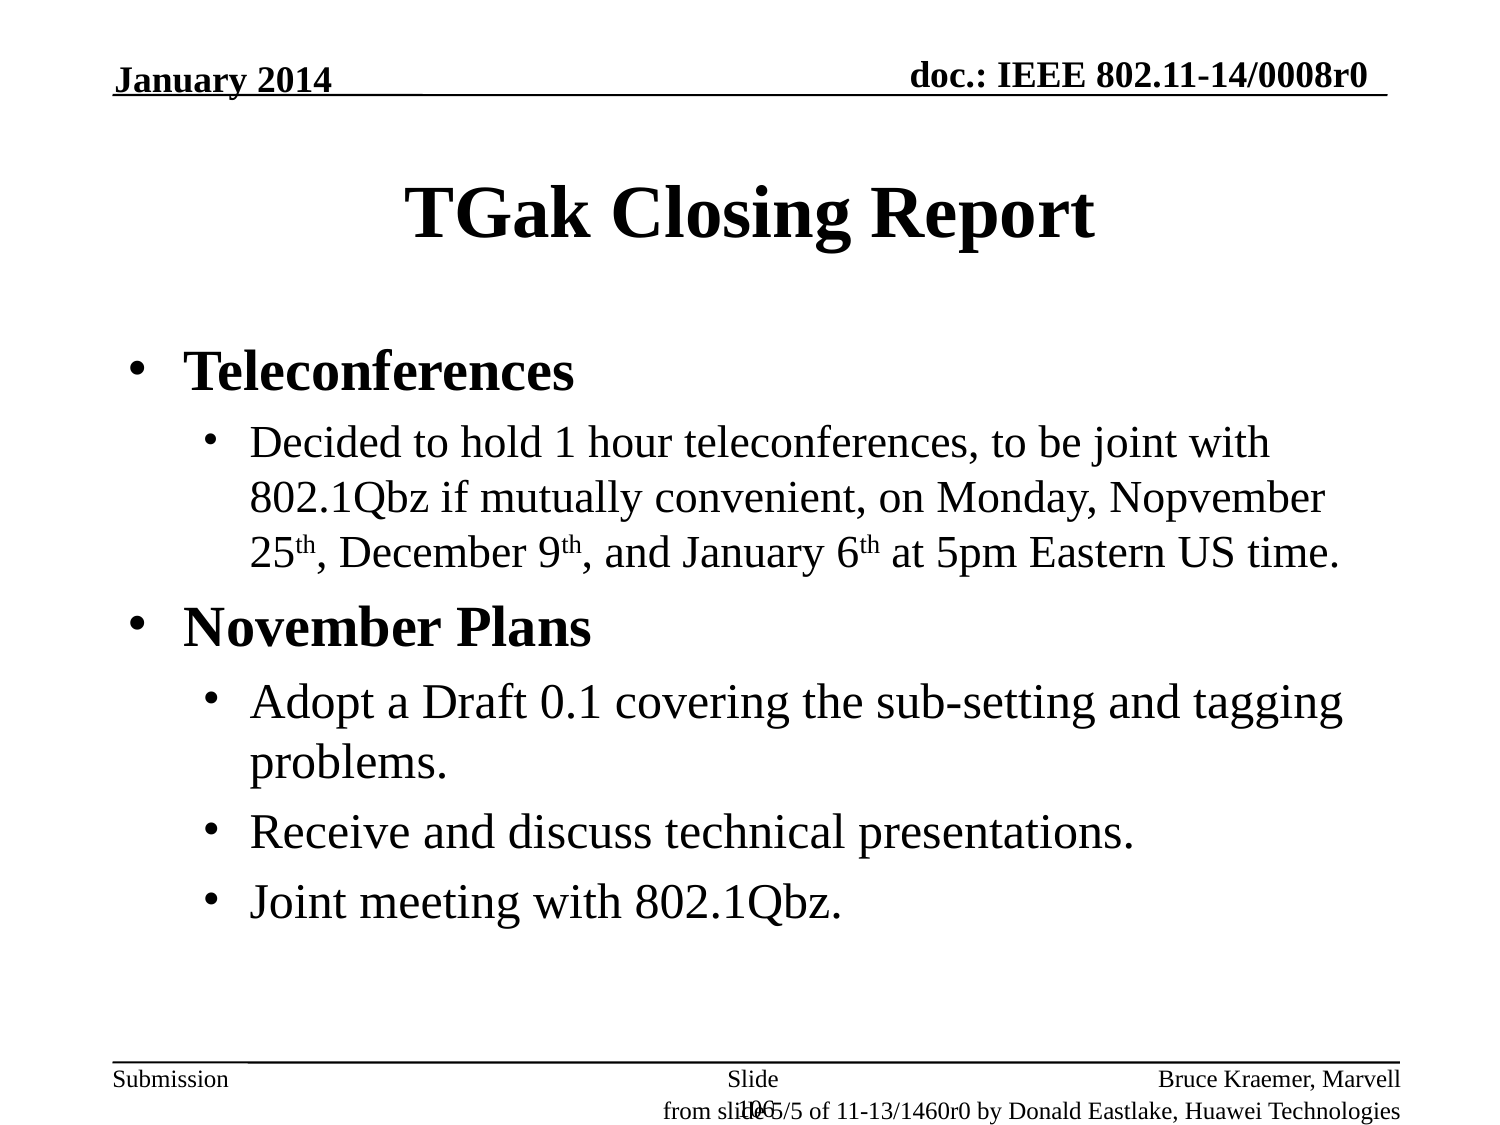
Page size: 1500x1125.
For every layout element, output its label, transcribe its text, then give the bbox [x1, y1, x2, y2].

title TGak Closing Report [112, 112, 1388, 303]
slide_number Slide 106 [712, 1062, 800, 1087]
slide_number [114, 54, 374, 100]
text_box from slide 5/5 of 11-13/1460r0 by Donald Eastlake, Huawei Technologies [343, 1087, 1417, 1125]
list Teleconferences Decided to hold 1 hour teleconferences, to be joint with 802.1Qbz if mutually convenient, on Monday, Nopvember 25th, December 9th, and January 6th at 5pm Eastern US time. November Plans Adopt a Draft 0.1 covering the sub-setting and tagging problems. Receive and discuss technical presentations. Joint meeting with 802.1Qbz. [112, 324, 1388, 1000]
footer Bruce Kraemer, Marvell [1031, 1062, 1402, 1087]
